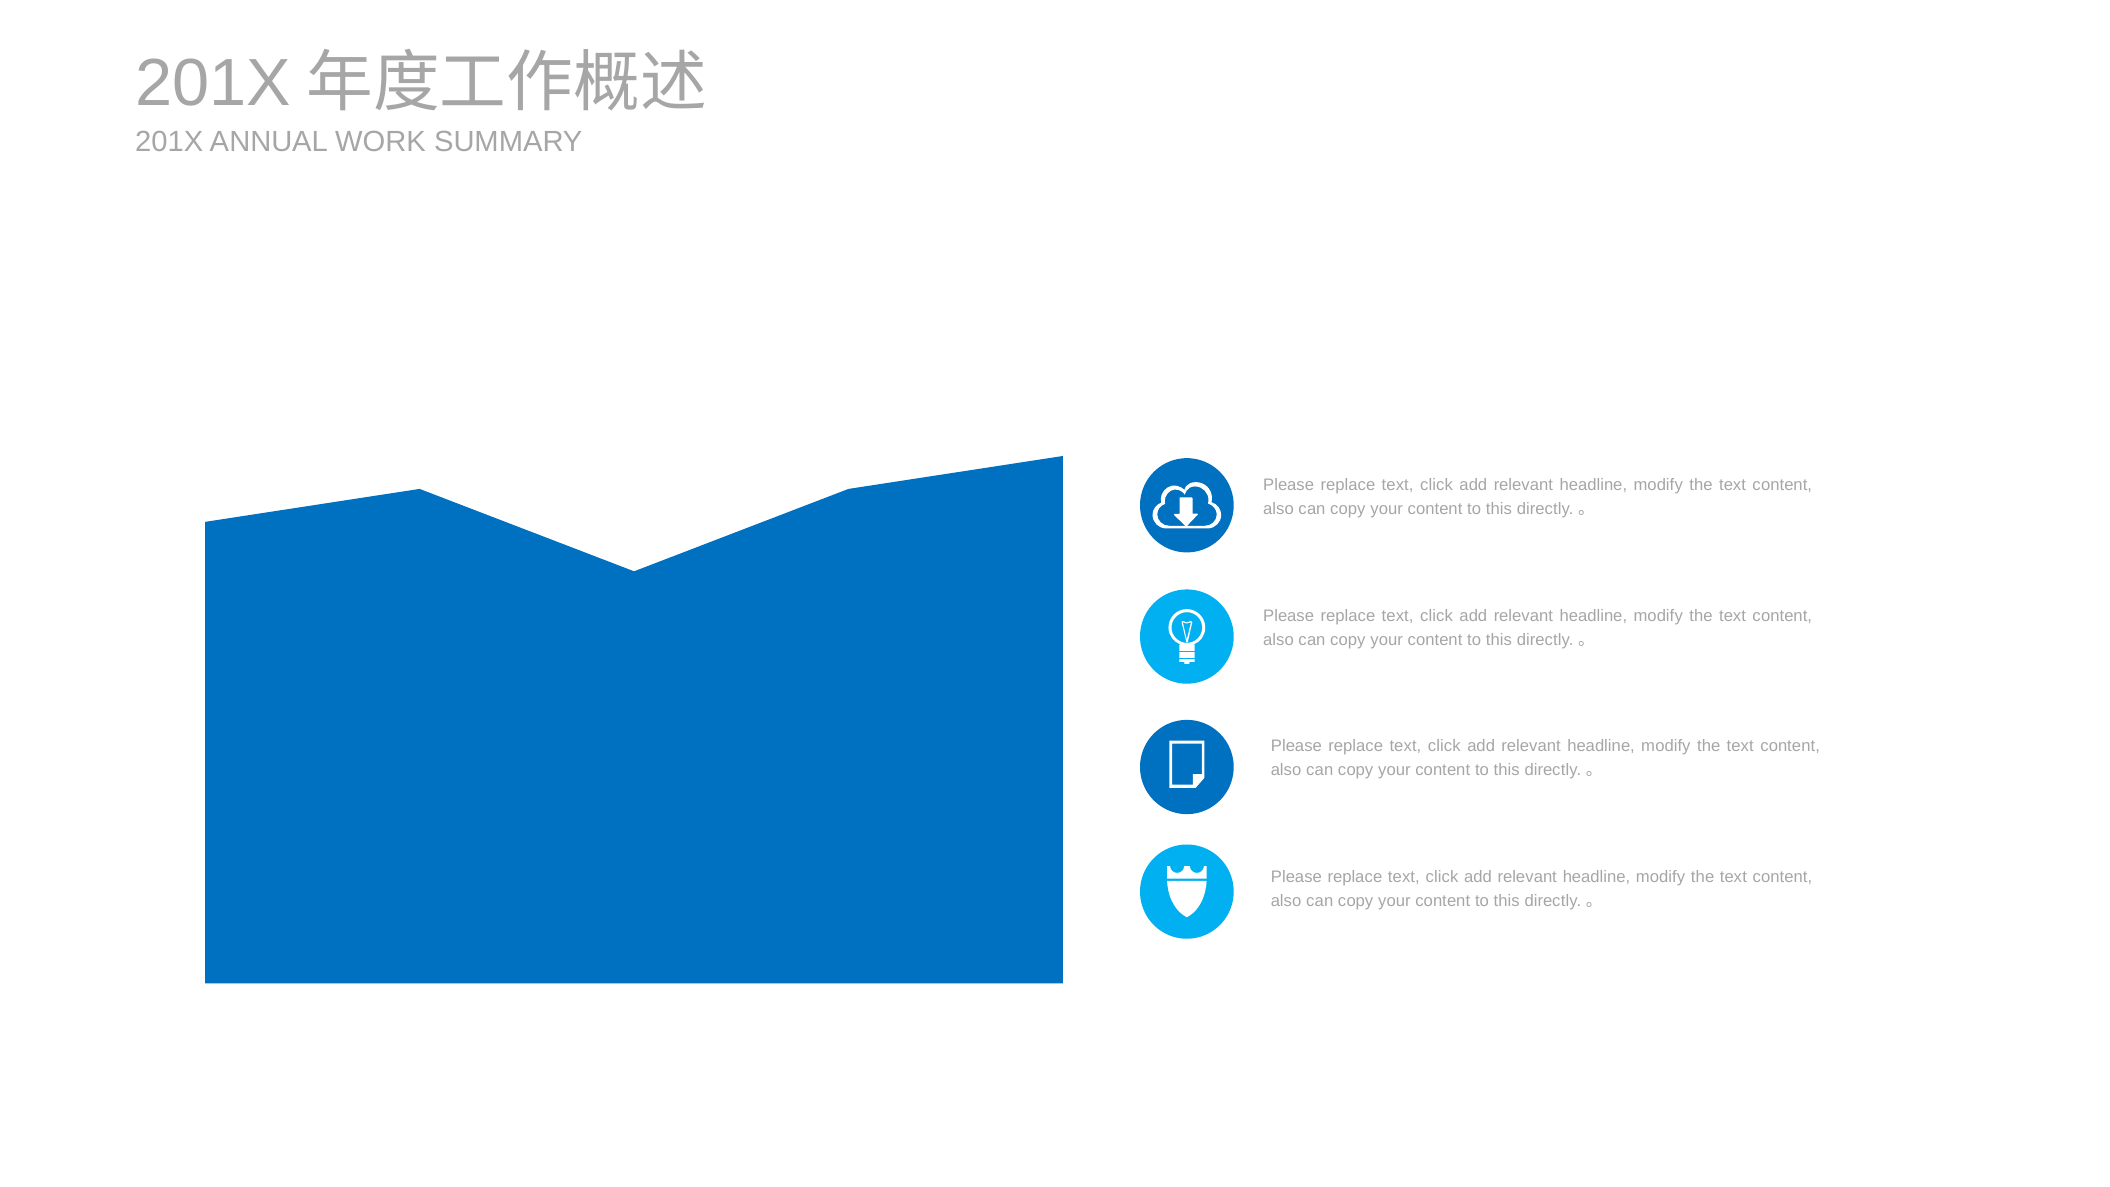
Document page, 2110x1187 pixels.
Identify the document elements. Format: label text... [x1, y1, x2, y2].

text_box 201X ANNUAL WORK SUMMARY [135, 122, 596, 158]
text_box [1138, 457, 1235, 554]
text_box [1169, 740, 1205, 788]
text_box Please replace text, click add relevant headline, modify the text content, also can copy your content to this directly.。 [1255, 596, 1822, 653]
text_box [1152, 482, 1222, 529]
chart [187, 394, 1081, 996]
text_box [1138, 718, 1235, 816]
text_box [1168, 609, 1206, 664]
text_box [1138, 588, 1235, 685]
text_box [1138, 843, 1235, 940]
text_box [1167, 865, 1207, 918]
text_box Please replace text, click add relevant headline, modify the text content, also can copy your content to this directly.。 [1262, 857, 1822, 914]
text_box 201X年度工作概述 [135, 38, 783, 119]
text_box Please replace text, click add relevant headline, modify the text content, also can copy your content to this directly.。 [1262, 727, 1829, 783]
text_box Please replace text, click add relevant headline, modify the text content, also can copy your content to this directly.。 [1255, 466, 1822, 522]
